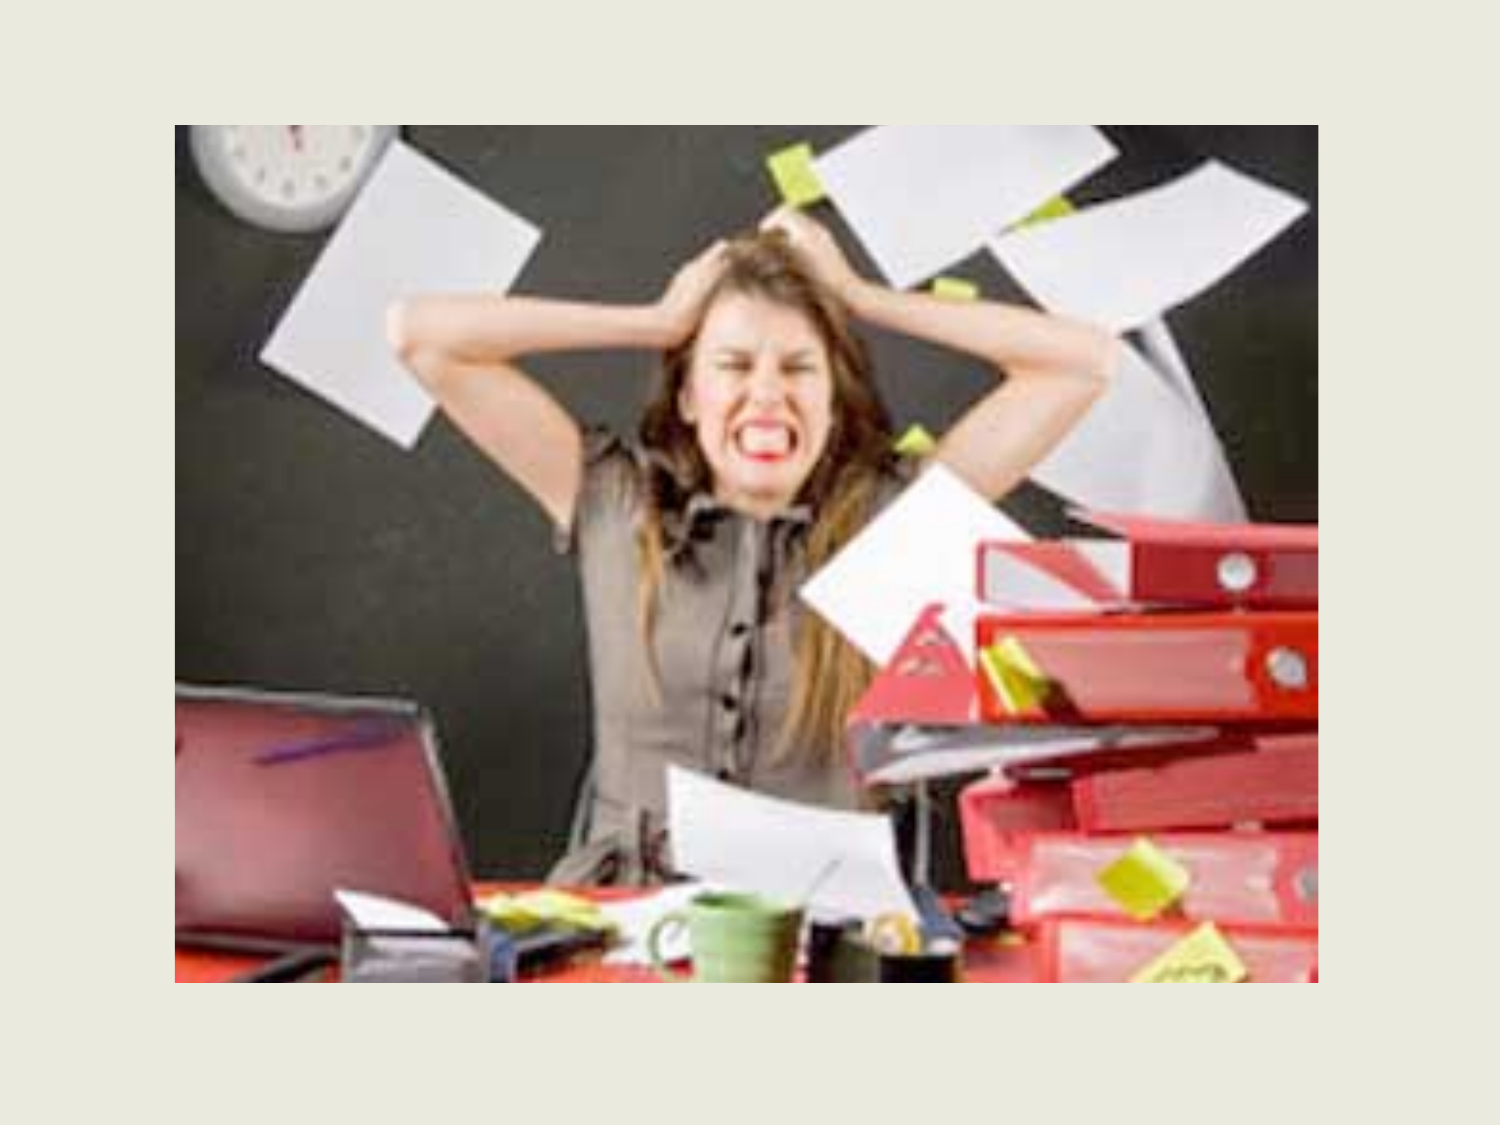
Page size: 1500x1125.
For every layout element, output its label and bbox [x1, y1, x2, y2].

picture [174, 124, 1319, 983]
